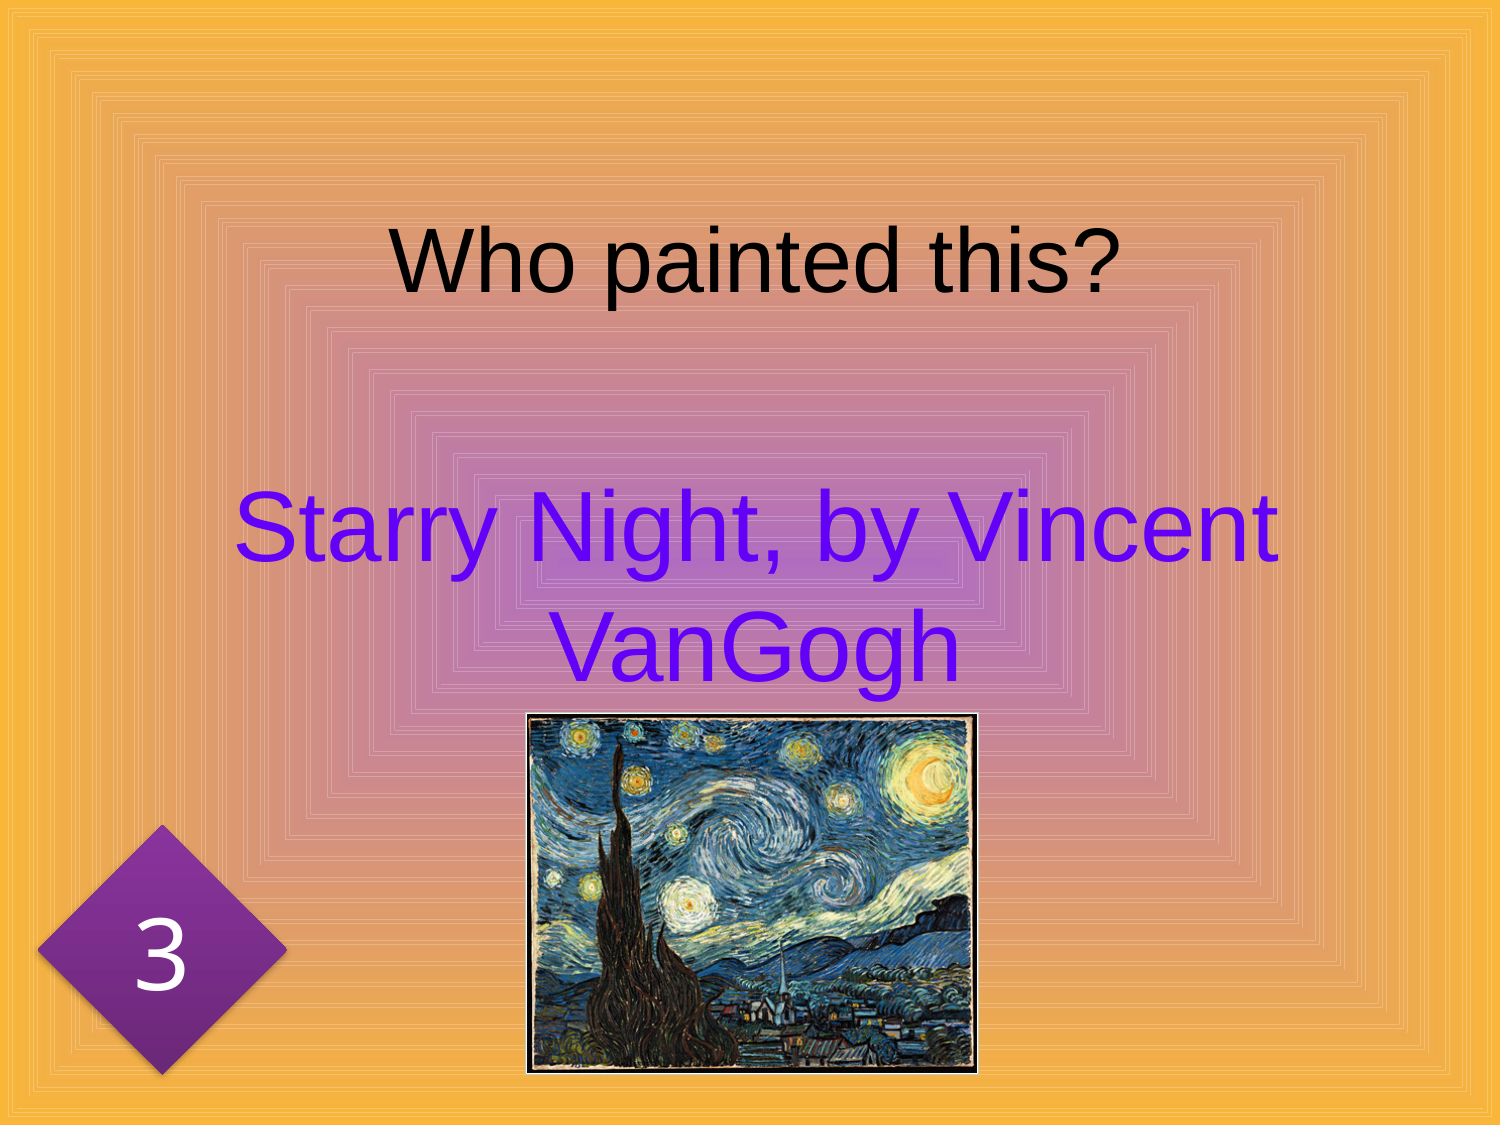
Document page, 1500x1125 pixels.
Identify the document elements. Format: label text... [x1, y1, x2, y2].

title Who painted this? [112, 87, 1401, 426]
text_box Starry Night, by Vincent VanGogh [112, 412, 1400, 750]
text_box 3 [37, 825, 288, 1075]
picture [524, 712, 979, 1076]
